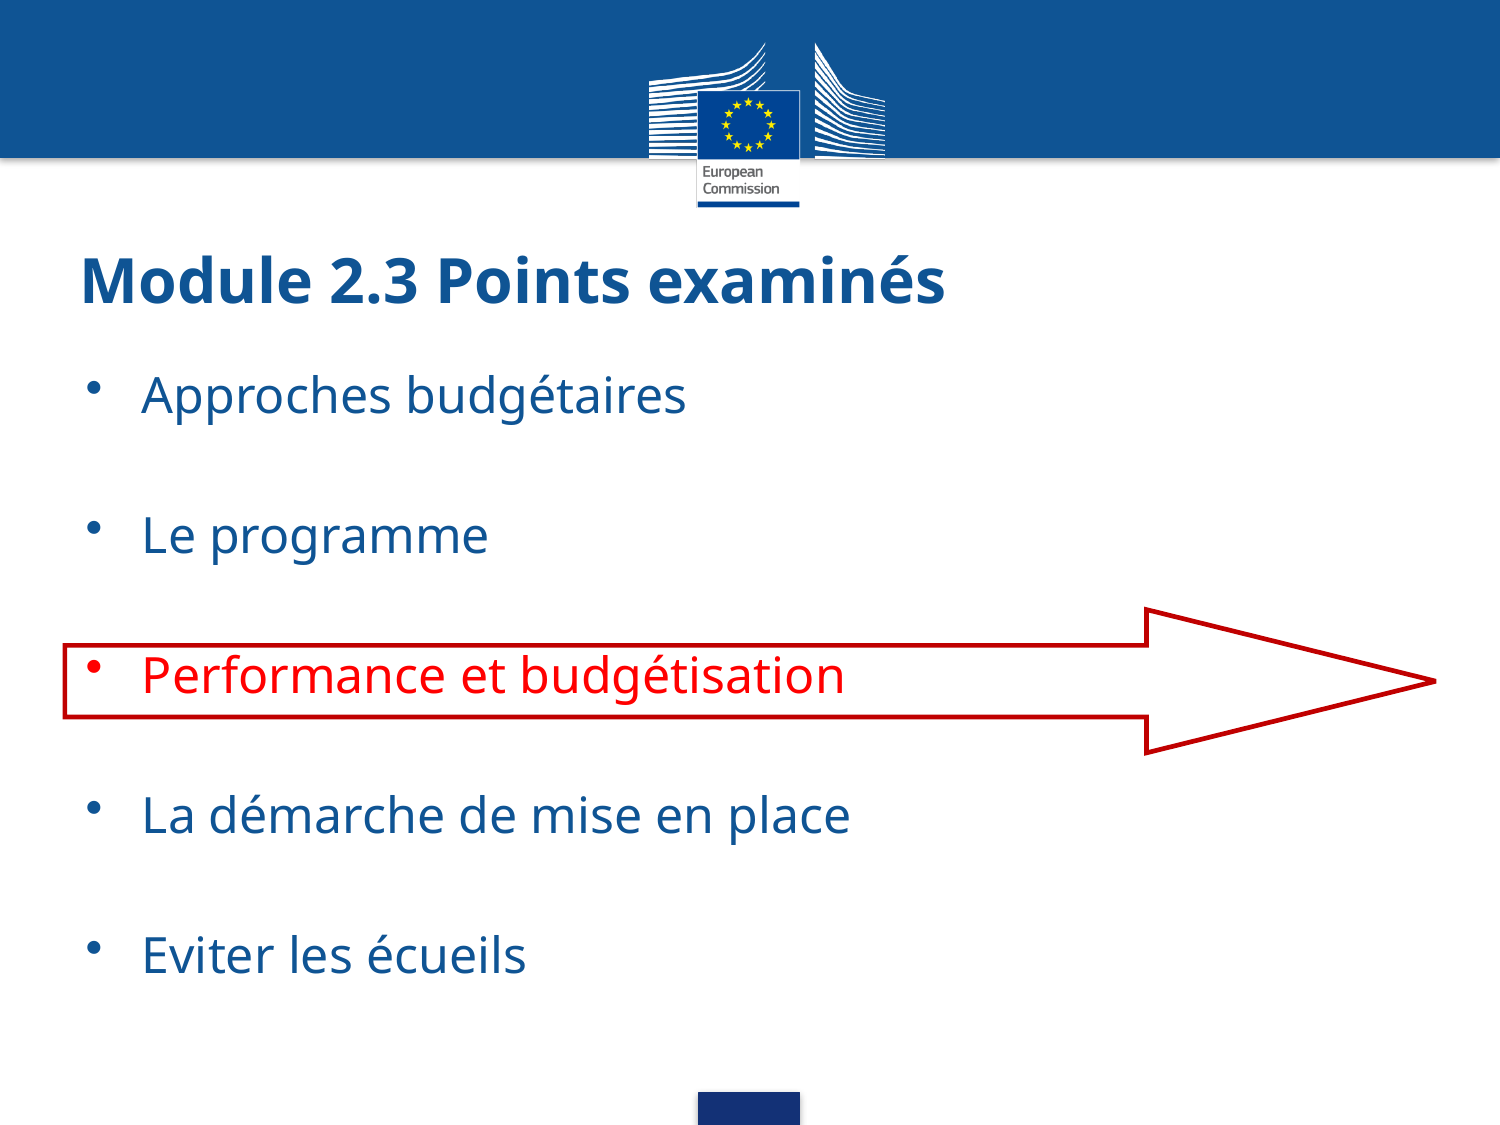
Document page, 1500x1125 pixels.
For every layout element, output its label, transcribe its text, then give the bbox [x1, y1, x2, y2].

text_box [64, 609, 1436, 753]
picture [649, 42, 885, 201]
list Approches budgétaires Le programme Performance et budgétisation La démarche de mise en place Eviter les écueils [70, 355, 1421, 677]
title Module 2.3 Points examinés [64, 201, 1416, 356]
list Approches budgétaires Le programme Performance et budgétisation La démarche de mise en place Eviter les écueils [70, 686, 1421, 935]
